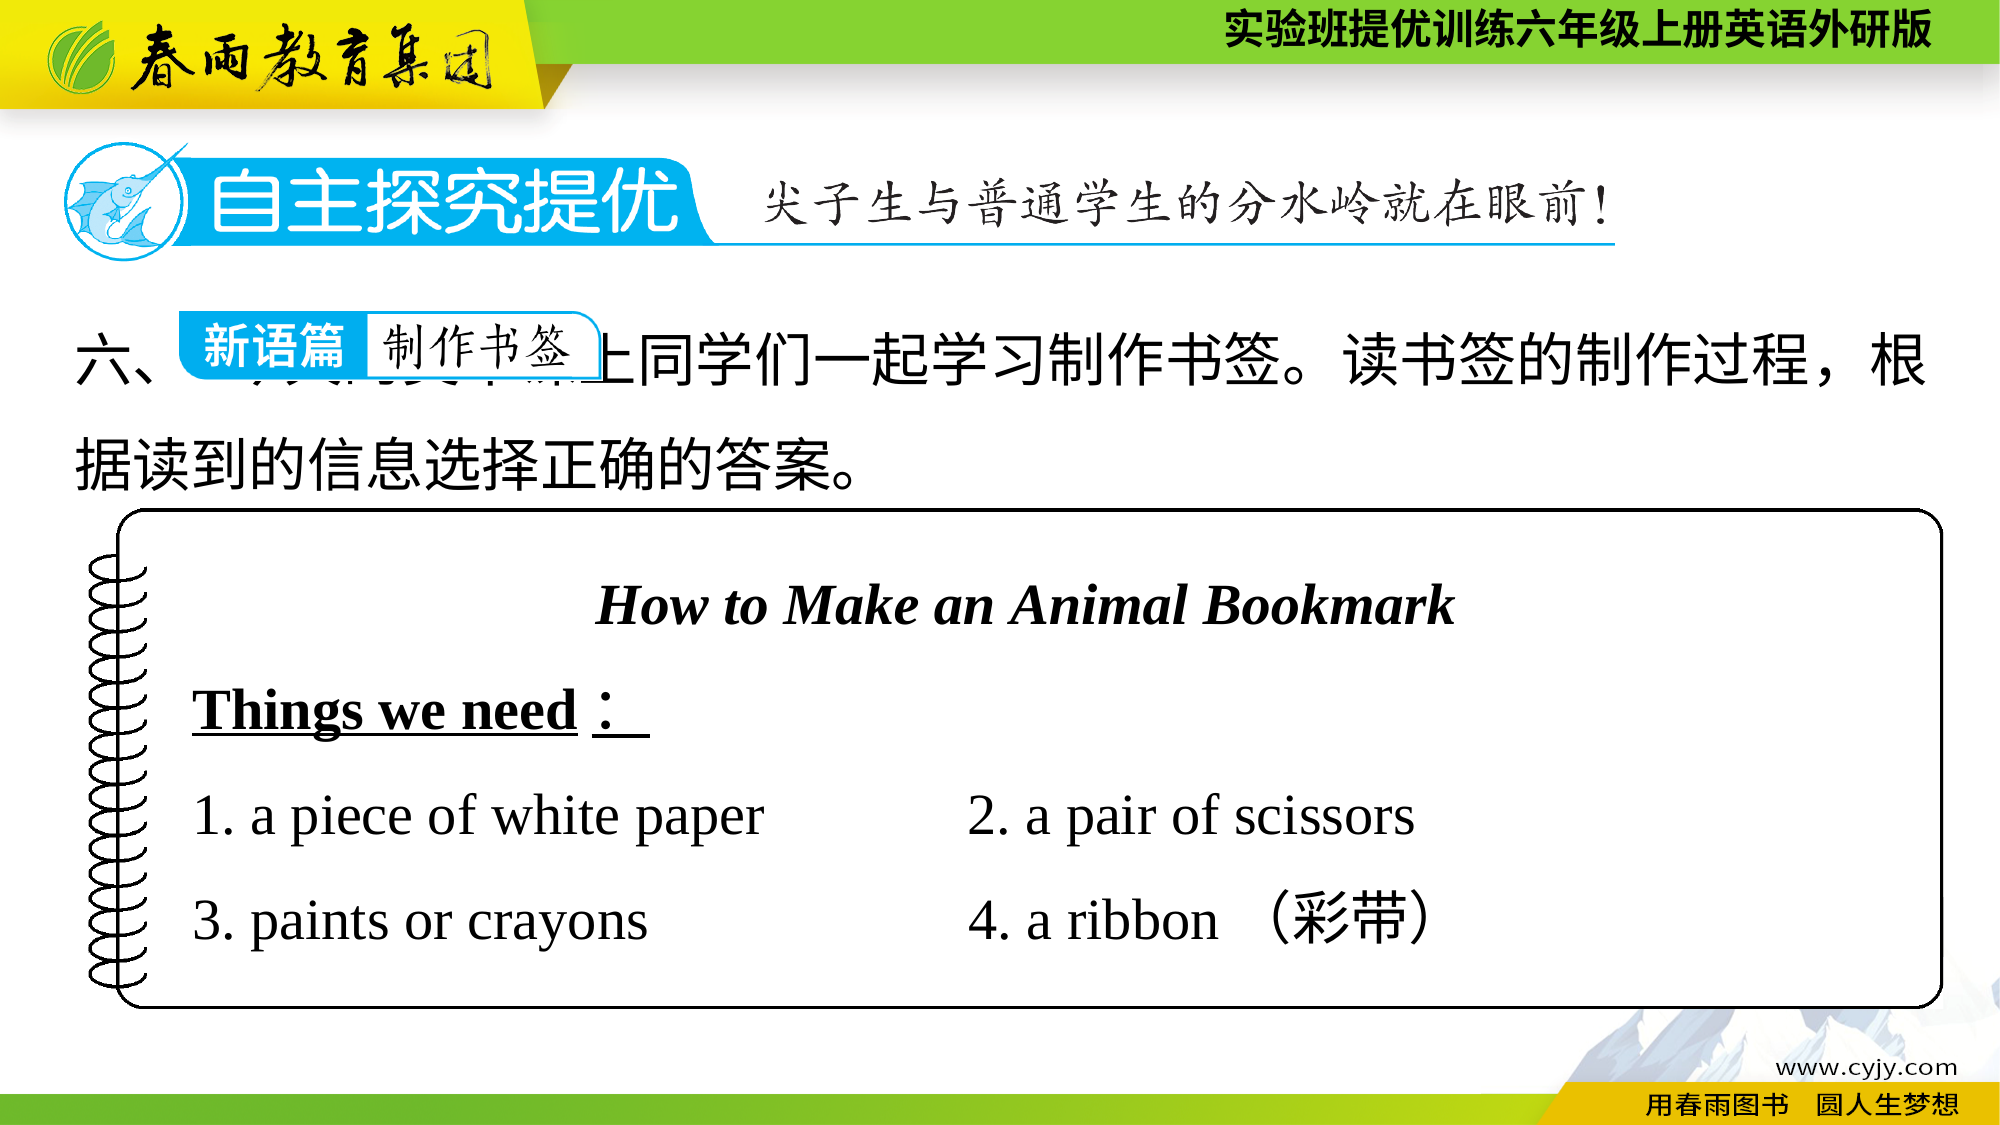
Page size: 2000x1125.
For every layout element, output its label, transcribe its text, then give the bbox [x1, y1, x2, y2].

picture [0, 0, 2000, 1125]
list 六、 今天的美术课上同学们一起学习制作书签。读书签的制作过程，根据读到的信息选择正确的答案。 [59, 280, 1944, 495]
